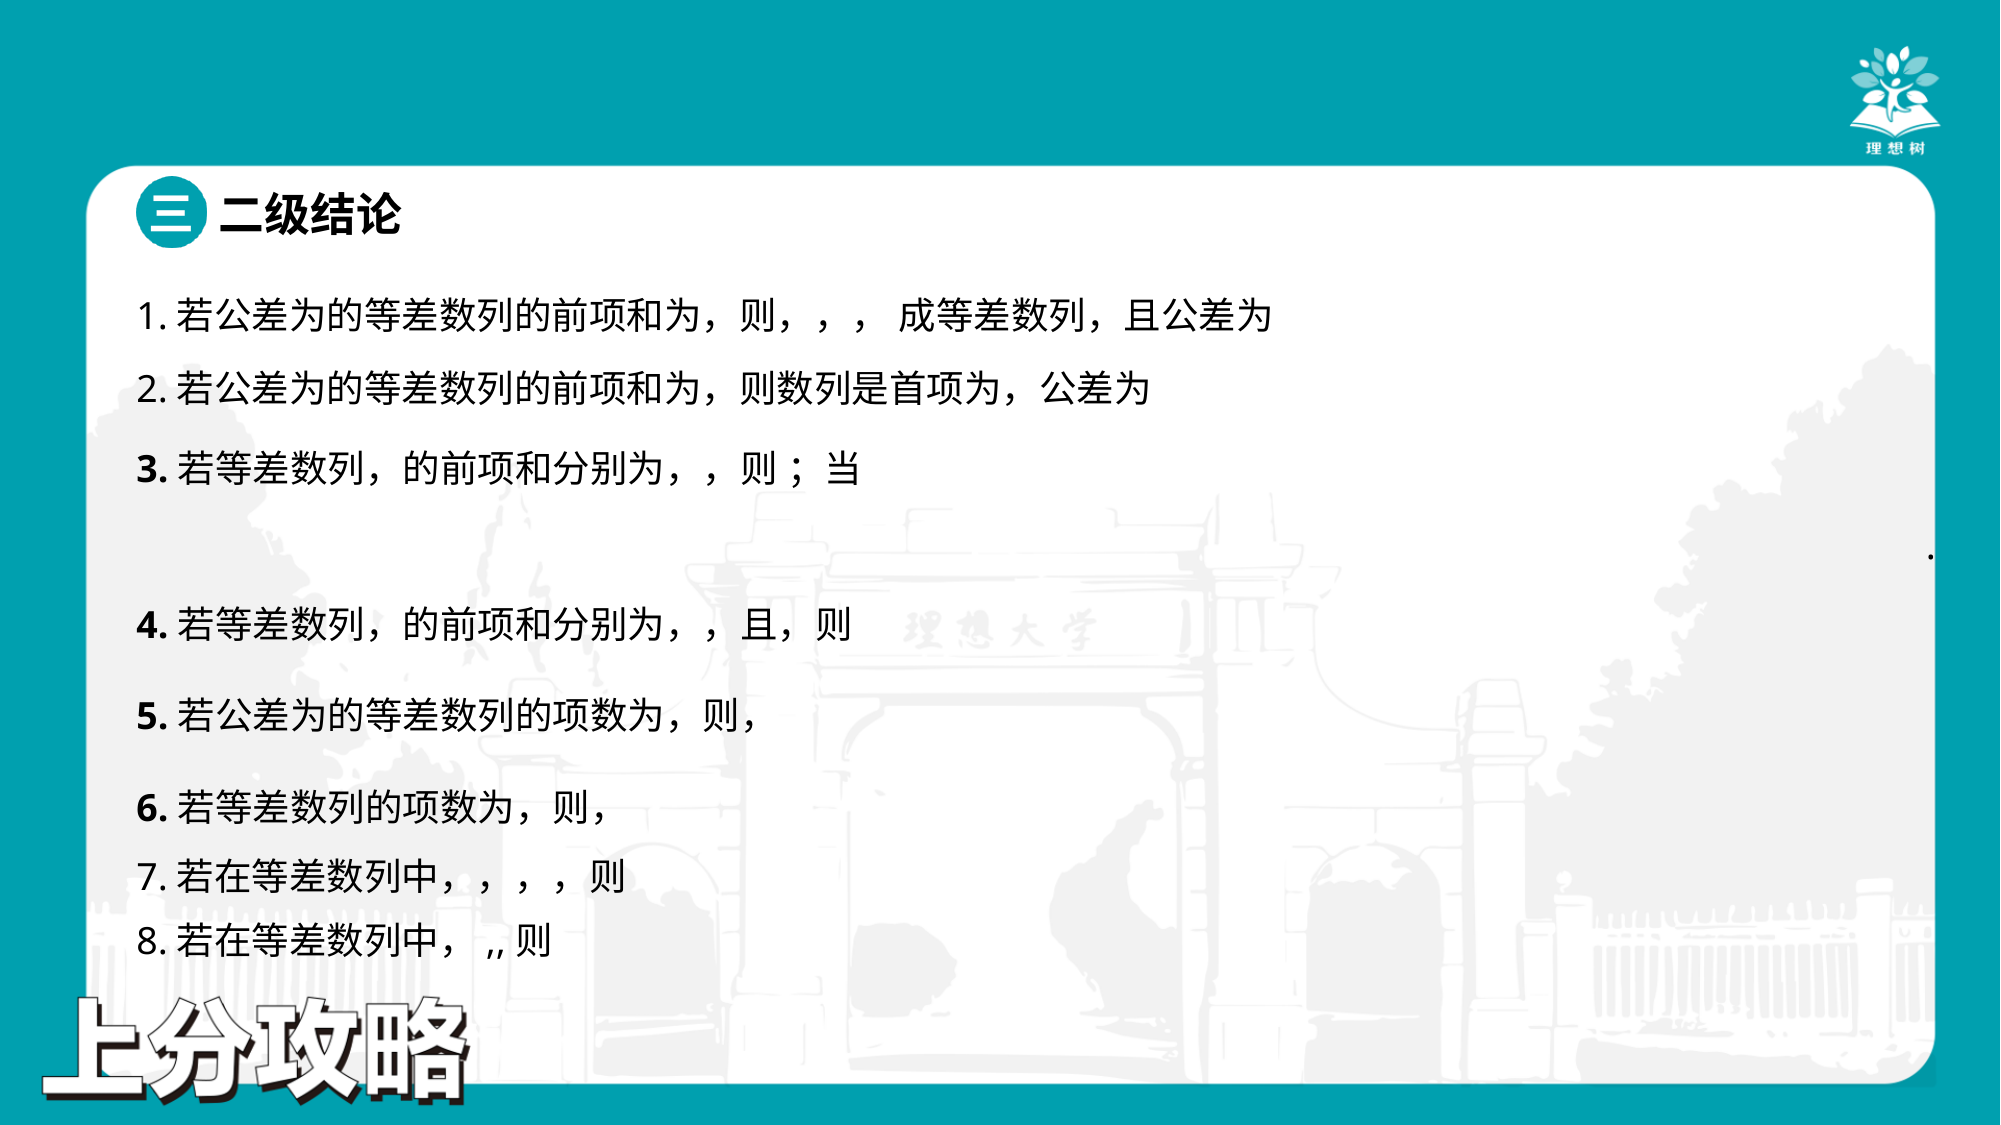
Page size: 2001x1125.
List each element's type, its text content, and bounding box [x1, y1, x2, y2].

picture [0, 0, 2000, 1125]
text_box 二级结论 [218, 176, 1865, 248]
